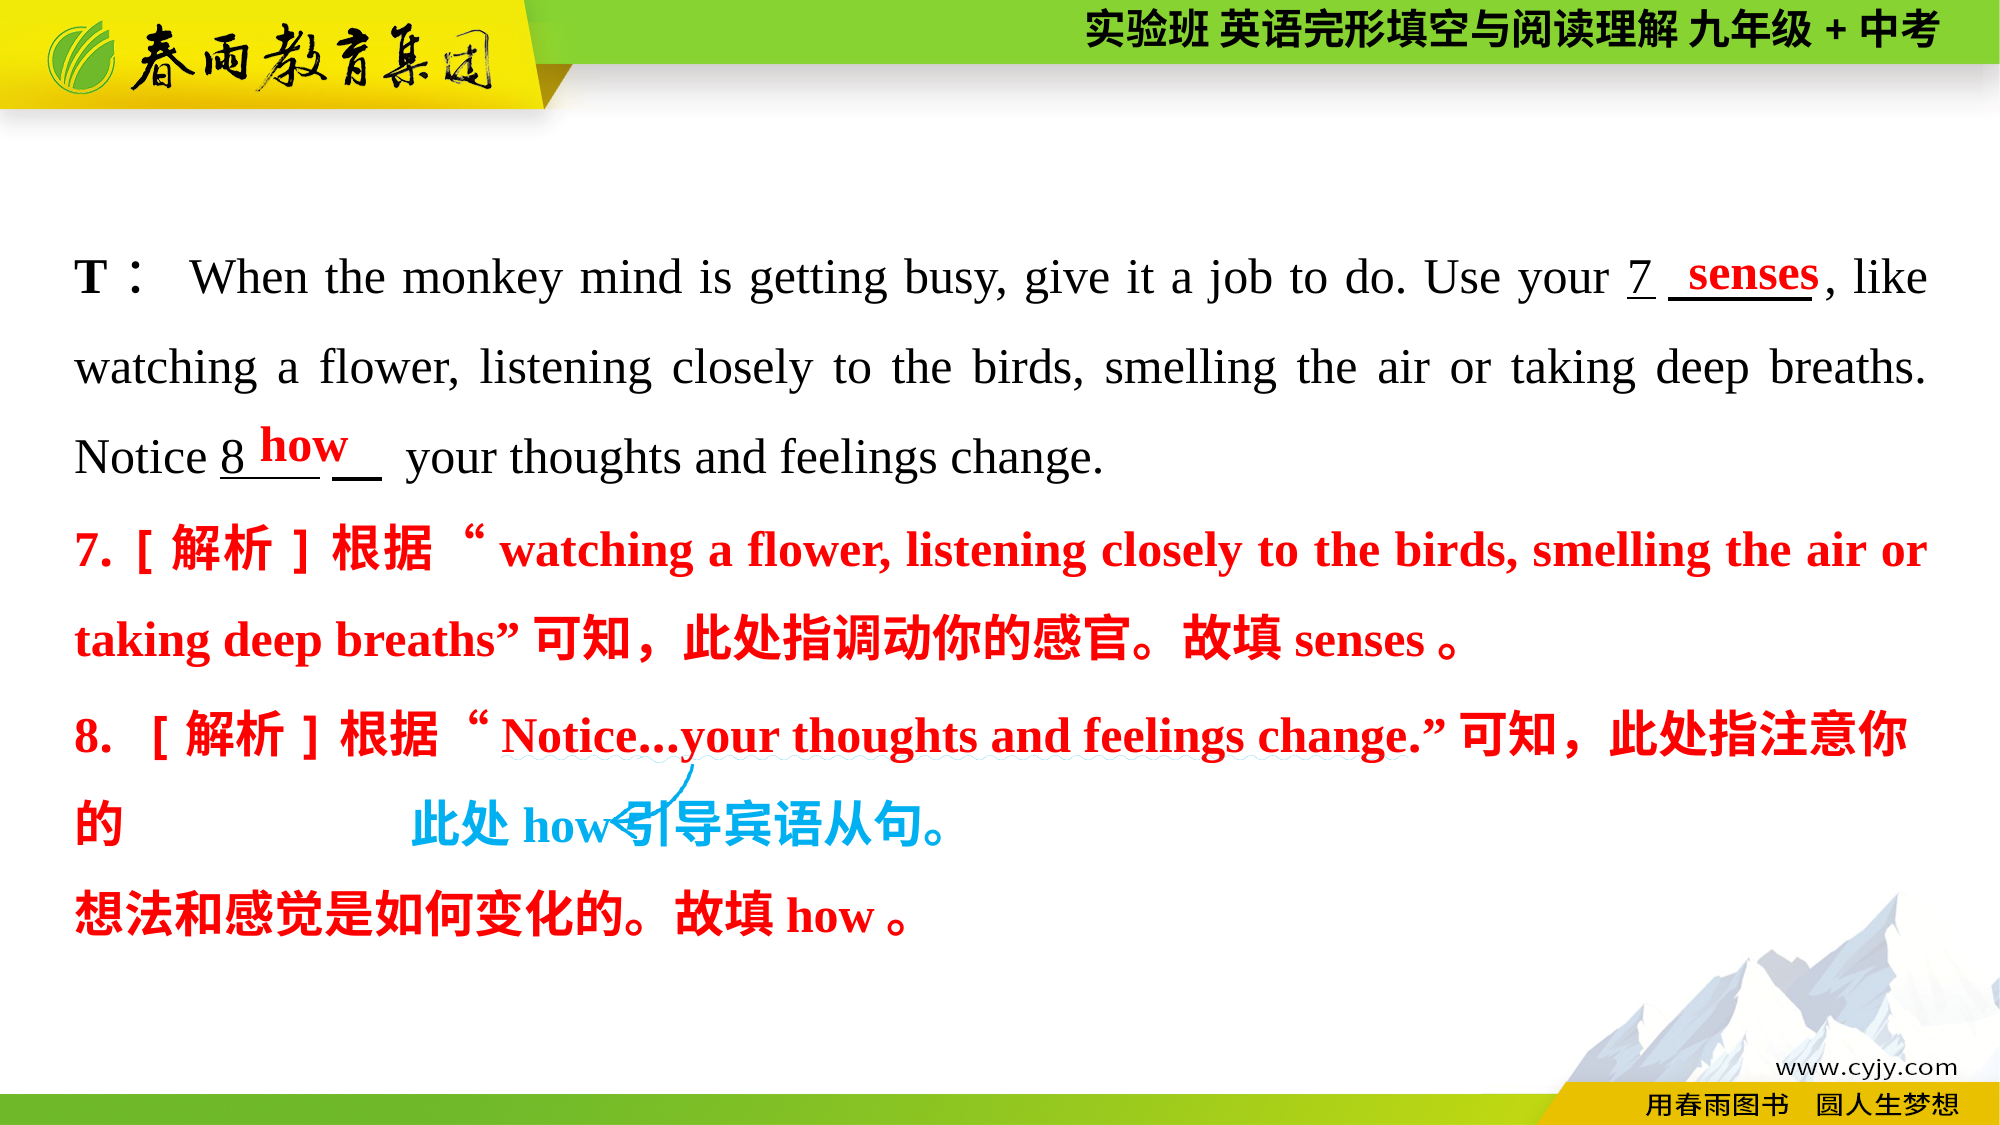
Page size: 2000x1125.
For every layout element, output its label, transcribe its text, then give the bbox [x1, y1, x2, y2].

text_box 7. [解析]根据“watching a flower, listening closely to the birds, smelling the air or taking deep breaths”可知，此处指调动你的感官。故填senses。 [59, 494, 1944, 674]
picture [0, 0, 2000, 1125]
text_box senses [1674, 231, 1835, 307]
text_box 8. [解析]根据“Notice...your thoughts and feelings change.”可知，此处指注意你的 此处how引导宾语从句。 想法和感觉是如何变化的。故填how。 [59, 674, 1944, 950]
text_box how [244, 403, 364, 479]
list T：When the monkey mind is getting busy, give it a job to do. Use your 7 , like watching a flower, listening closely to the birds, smelling the air or taking deep breaths. Notice 8 your thoughts and feelings change. [59, 206, 1944, 494]
